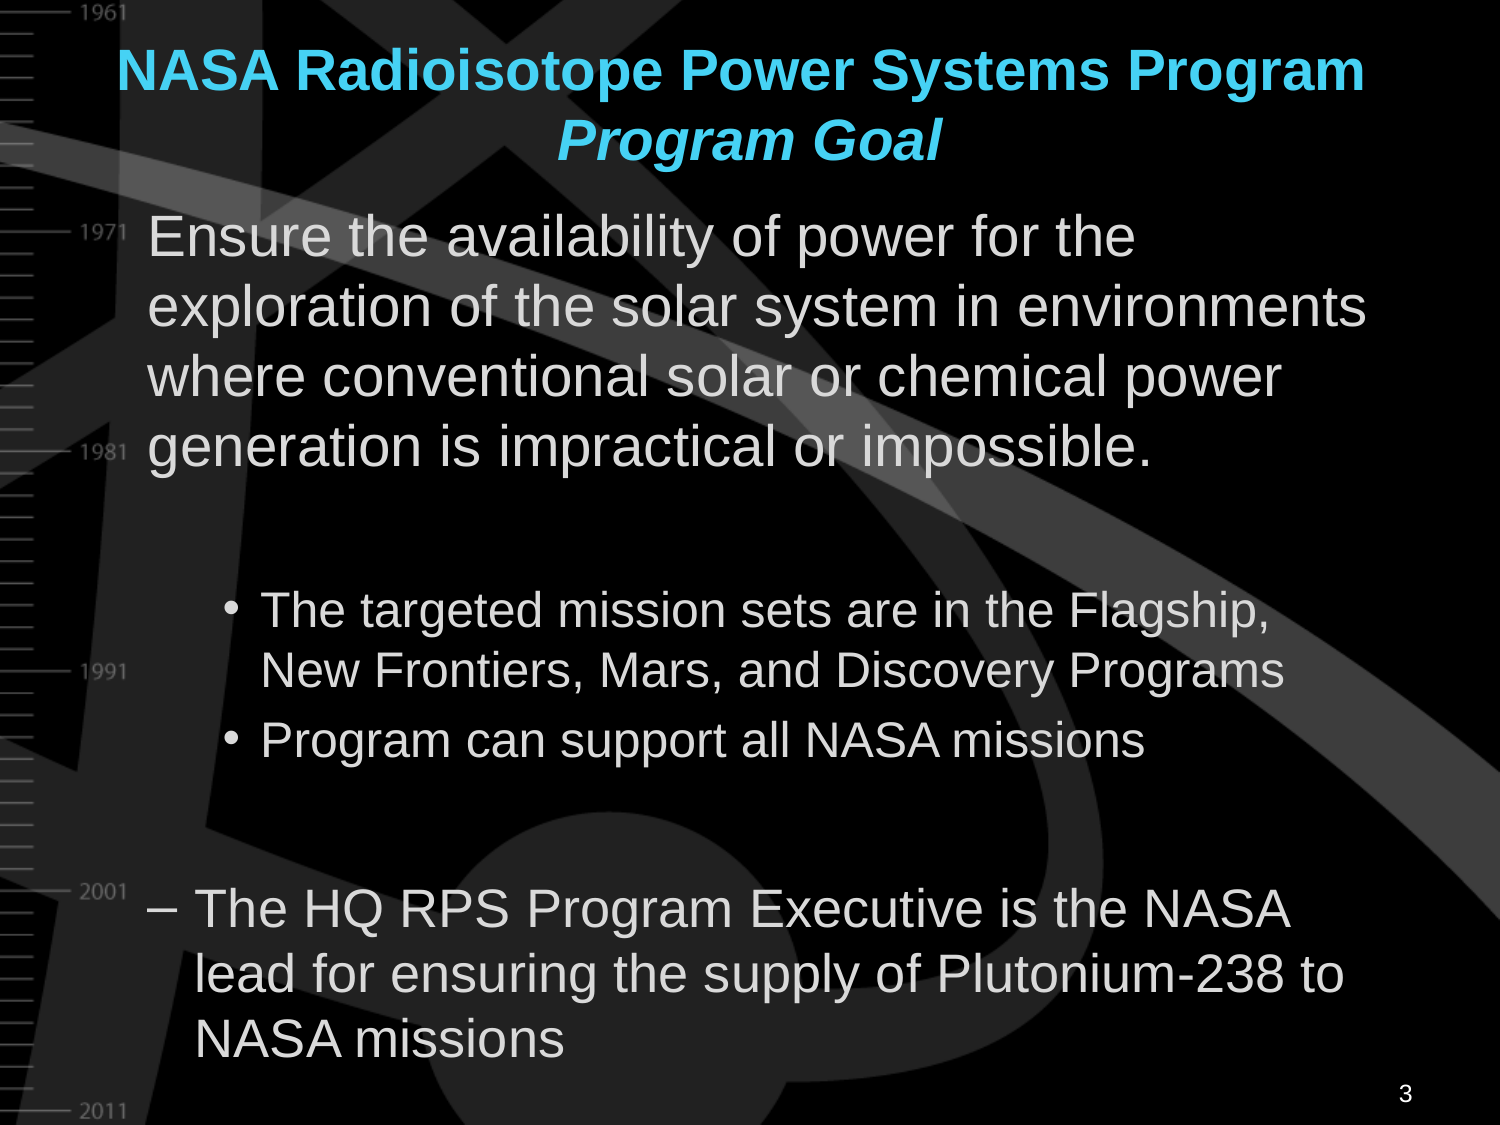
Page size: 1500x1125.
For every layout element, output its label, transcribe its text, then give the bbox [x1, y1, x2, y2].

picture [0, 0, 1500, 1125]
list Ensure the availability of power for the exploration of the solar system in environments where conventional solar or chemical power generation is impractical or impossible. The targeted mission sets are in the Flagship, New Frontiers, Mars, and Discovery Programs Program can support all NASA missions The HQ RPS Program Executive is the NASA lead for ensuring the supply of Plutonium-238 to NASA missions [57, 190, 1388, 1084]
title NASA Radioisotope Power Systems Program Program Goal [75, 35, 1425, 169]
